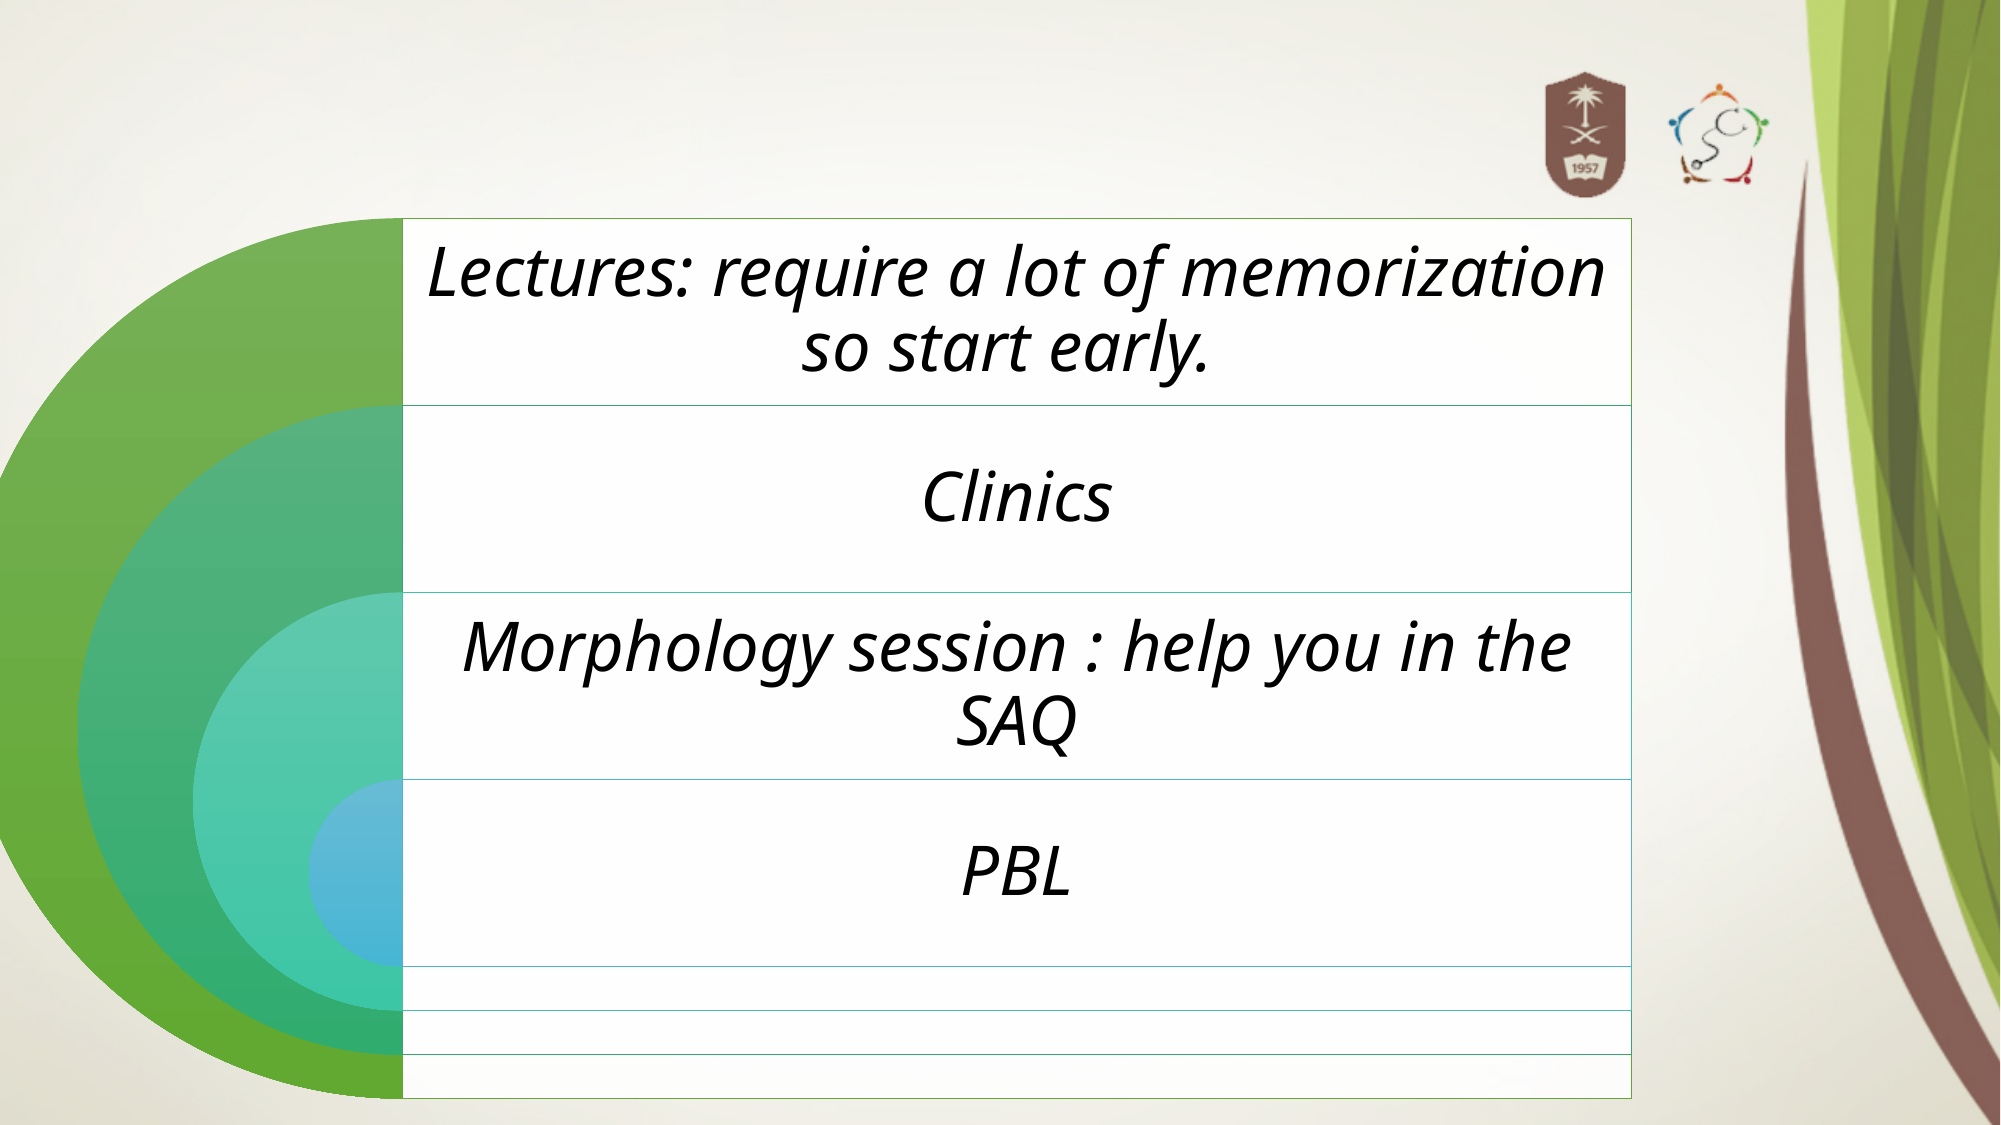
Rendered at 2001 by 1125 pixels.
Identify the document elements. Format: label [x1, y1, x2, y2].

list [0, 218, 1632, 1099]
picture [0, 0, 2001, 1125]
